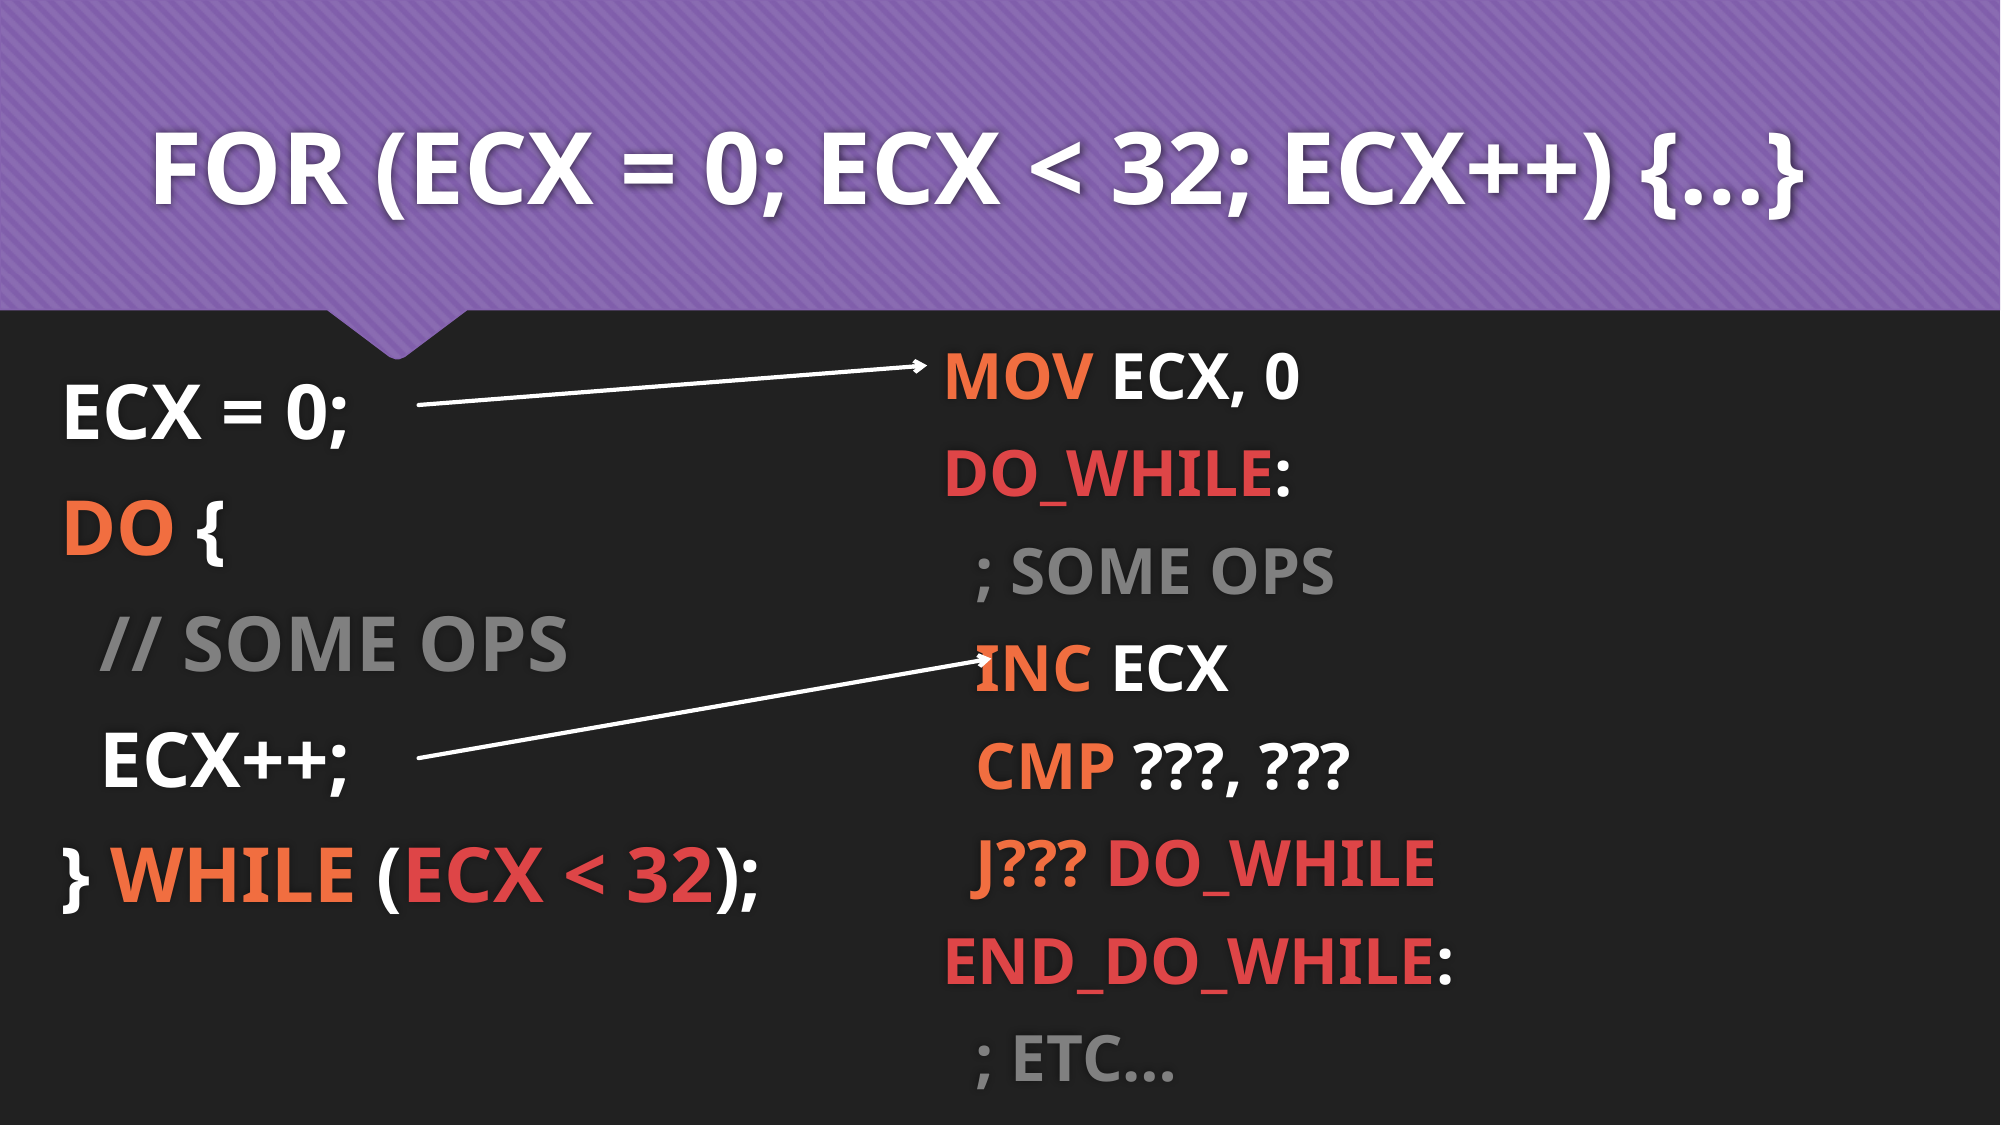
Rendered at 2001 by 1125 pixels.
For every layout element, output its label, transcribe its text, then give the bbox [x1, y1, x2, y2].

title FOR (ECX = 0; ECX < 32; ECX++) {…} [132, 73, 1868, 233]
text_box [418, 365, 928, 406]
text_box MOV ECX, 0 DO_WHILE: ; SOME OPS INC ECX CMP ???, ??? J??? DO_WHILE END_DO_WHILE: ; ETC… [927, 326, 1882, 1104]
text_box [418, 658, 992, 759]
text_box ECX = 0; DO { // SOME OPS ECX++; } WHILE (ECX < 32); [45, 353, 920, 929]
